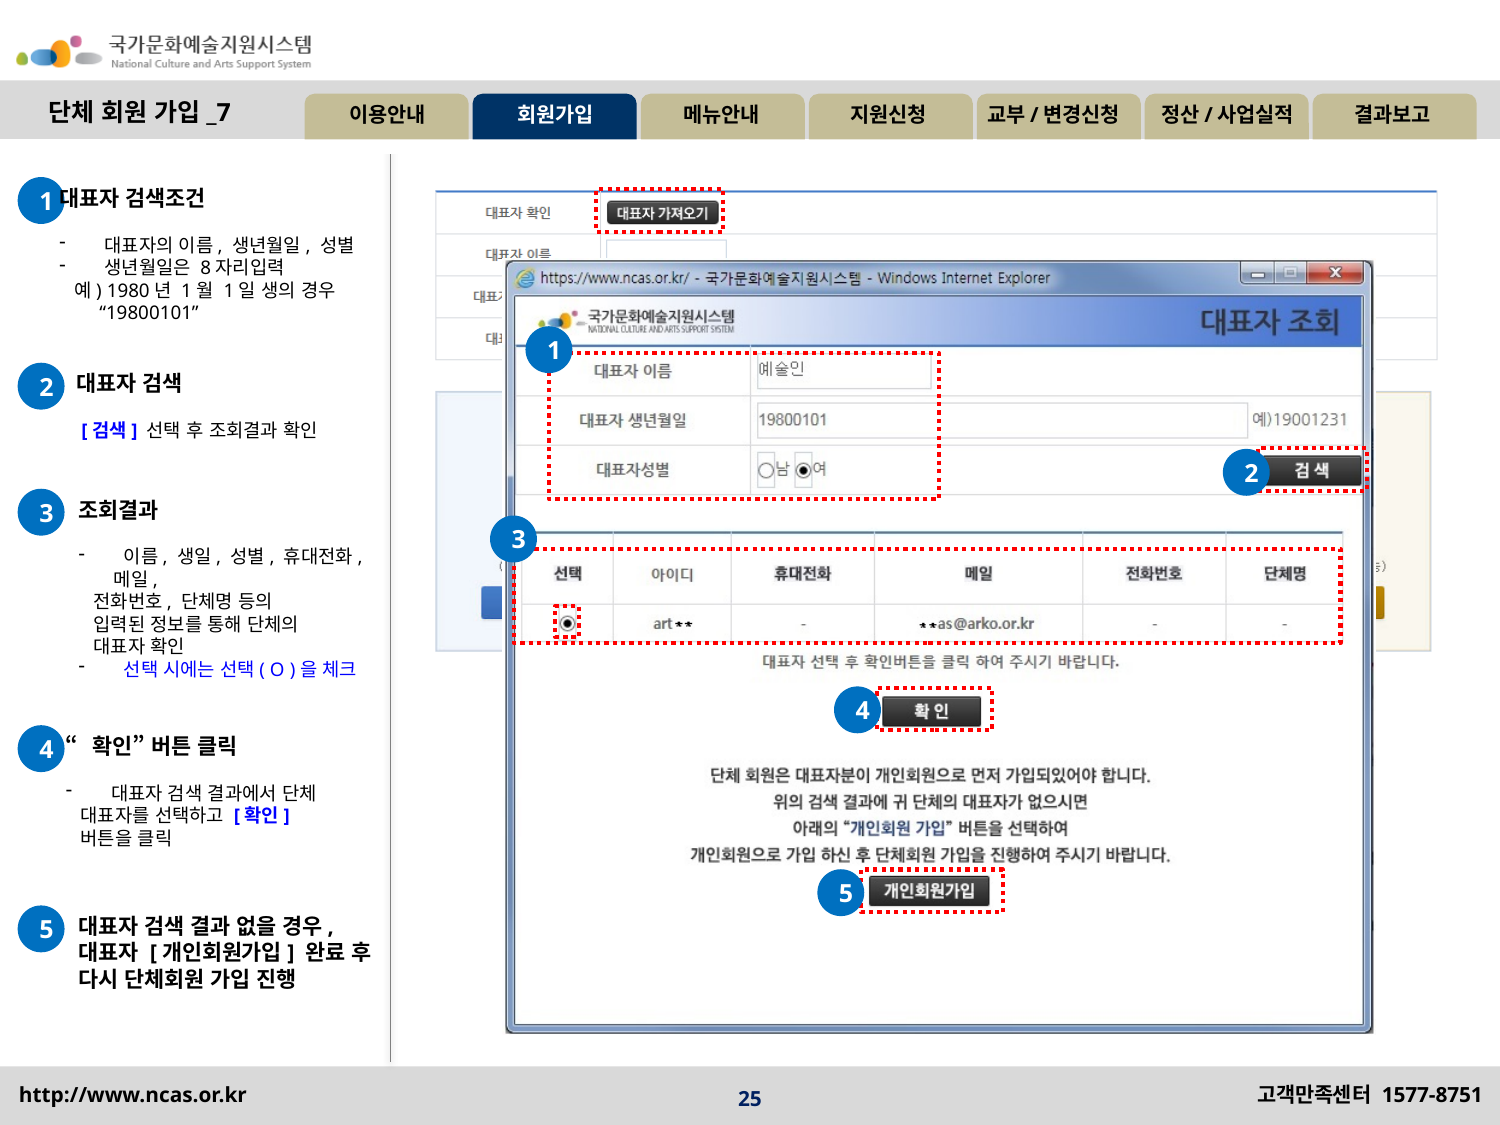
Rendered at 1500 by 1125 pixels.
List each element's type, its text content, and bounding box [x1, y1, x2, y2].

text_box 4 [15, 723, 51, 775]
text_box 1 [15, 174, 52, 227]
picture [6, 24, 324, 77]
text_box 대표자 검색조건 대표자의 이름, 생년월일, 성별 생년월일은 8자리입력 예) 1980년 1월 1일 생의 경우 “19800101” [44, 177, 370, 331]
text_box 단체 회원 가입_7 [33, 89, 246, 135]
text_box 2 [15, 360, 61, 412]
text_box 대표자 검색 결과 없을 경우, 대표자 [개인회원가입] 완료 후 다시 단체회원 가입 진행 [63, 905, 396, 999]
picture [418, 176, 1456, 1035]
text_box 조회결과 이름, 생일, 성별, 휴대전화, 메일, 전화번호, 단체명 등의 입력된 정보를 통해 단체의 대표자 확인 선택 시에는 선택( O )을 체크 [63, 488, 396, 688]
text_box “확인” 버튼 클릭 대표자 검색 결과에서 단체 대표자를 선택하고 [확인] 버튼을 클릭 [51, 725, 332, 857]
text_box 5 [15, 903, 63, 955]
text_box 대표자 검색 [검색] 선택 후 조회결과 확인 [61, 362, 333, 449]
text_box 3 [15, 486, 63, 538]
